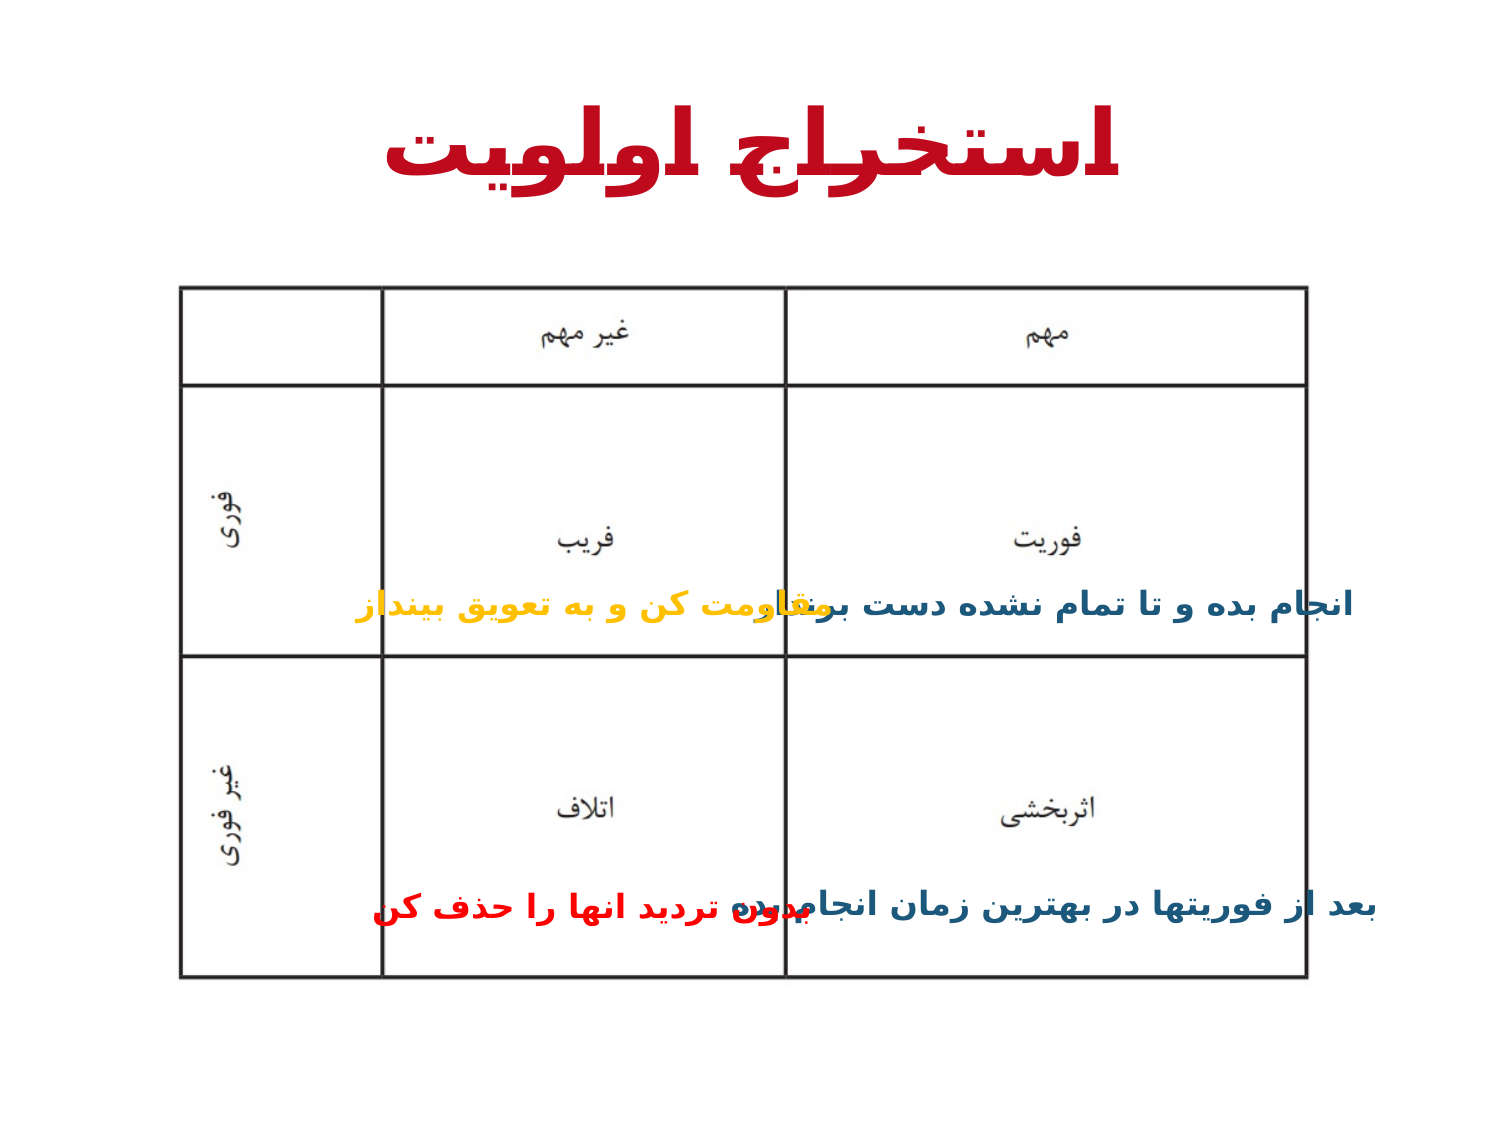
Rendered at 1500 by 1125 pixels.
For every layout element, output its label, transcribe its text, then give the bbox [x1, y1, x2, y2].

text_box بعد از فوریتها در بهترین زمان انجام بده [1336, 874, 1395, 930]
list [168, 262, 1332, 1006]
text_box انجام بده و تا تمام نشده دست برندار [1336, 574, 1370, 630]
title استخراج اولویت [75, 45, 1425, 233]
